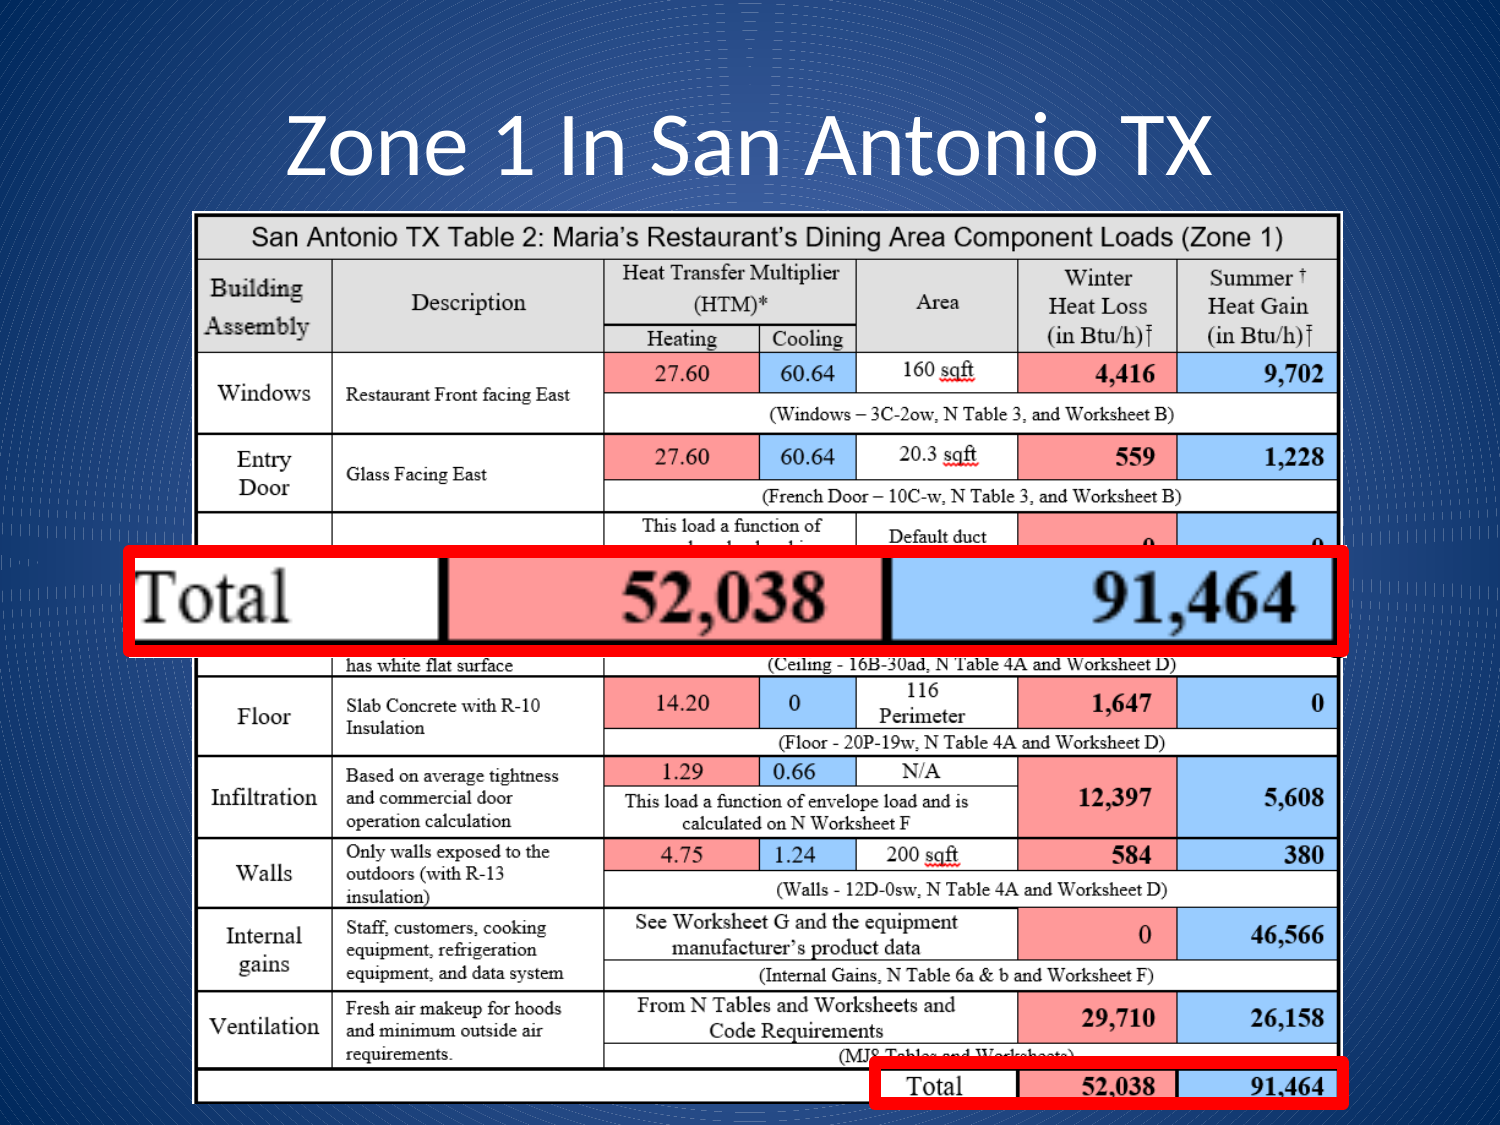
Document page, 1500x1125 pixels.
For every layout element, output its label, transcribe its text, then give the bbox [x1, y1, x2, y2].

picture [128, 211, 1347, 1104]
title Zone 1 In San Antonio TX [75, 45, 1425, 233]
